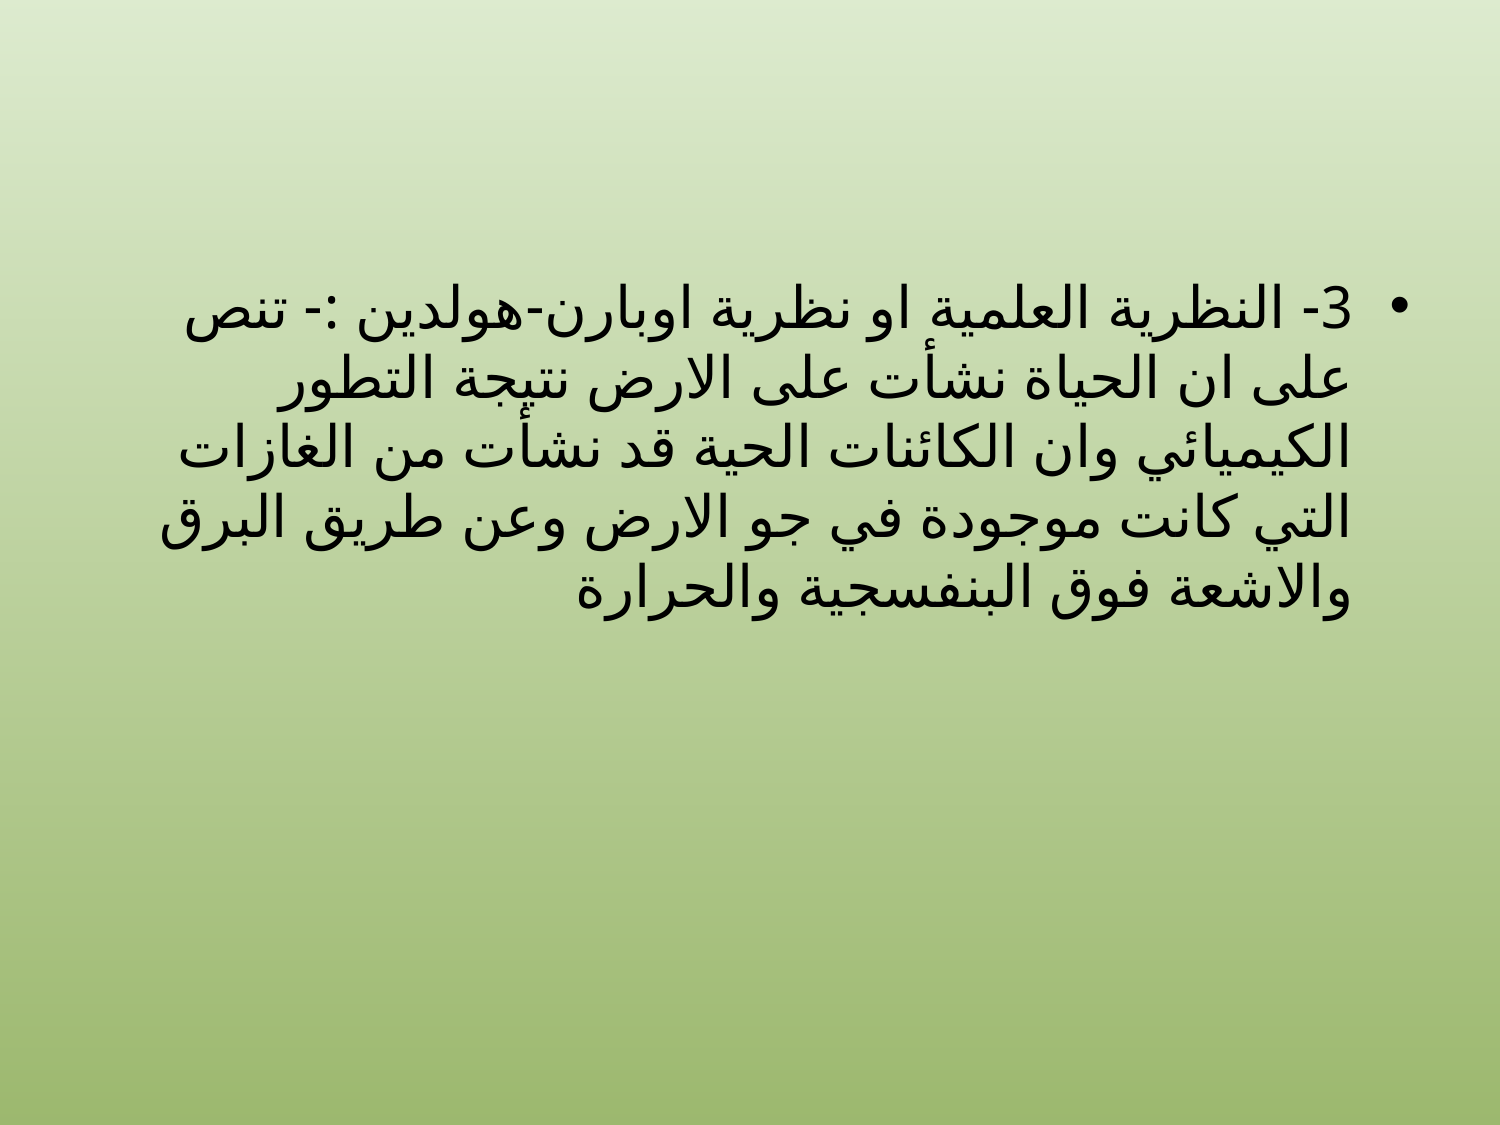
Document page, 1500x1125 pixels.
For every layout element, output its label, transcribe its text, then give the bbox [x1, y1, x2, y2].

list 3- النظرية العلمية او نظرية اوبارن-هولدين :- تنص على ان الحياة نشأت على الارض نتيجة التطور الكيميائي وان الكائنات الحية قد نشأت من الغازات التي كانت موجودة في جو الارض وعن طريق البرق والاشعة فوق البنفسجية والحرارة [75, 262, 1425, 1005]
